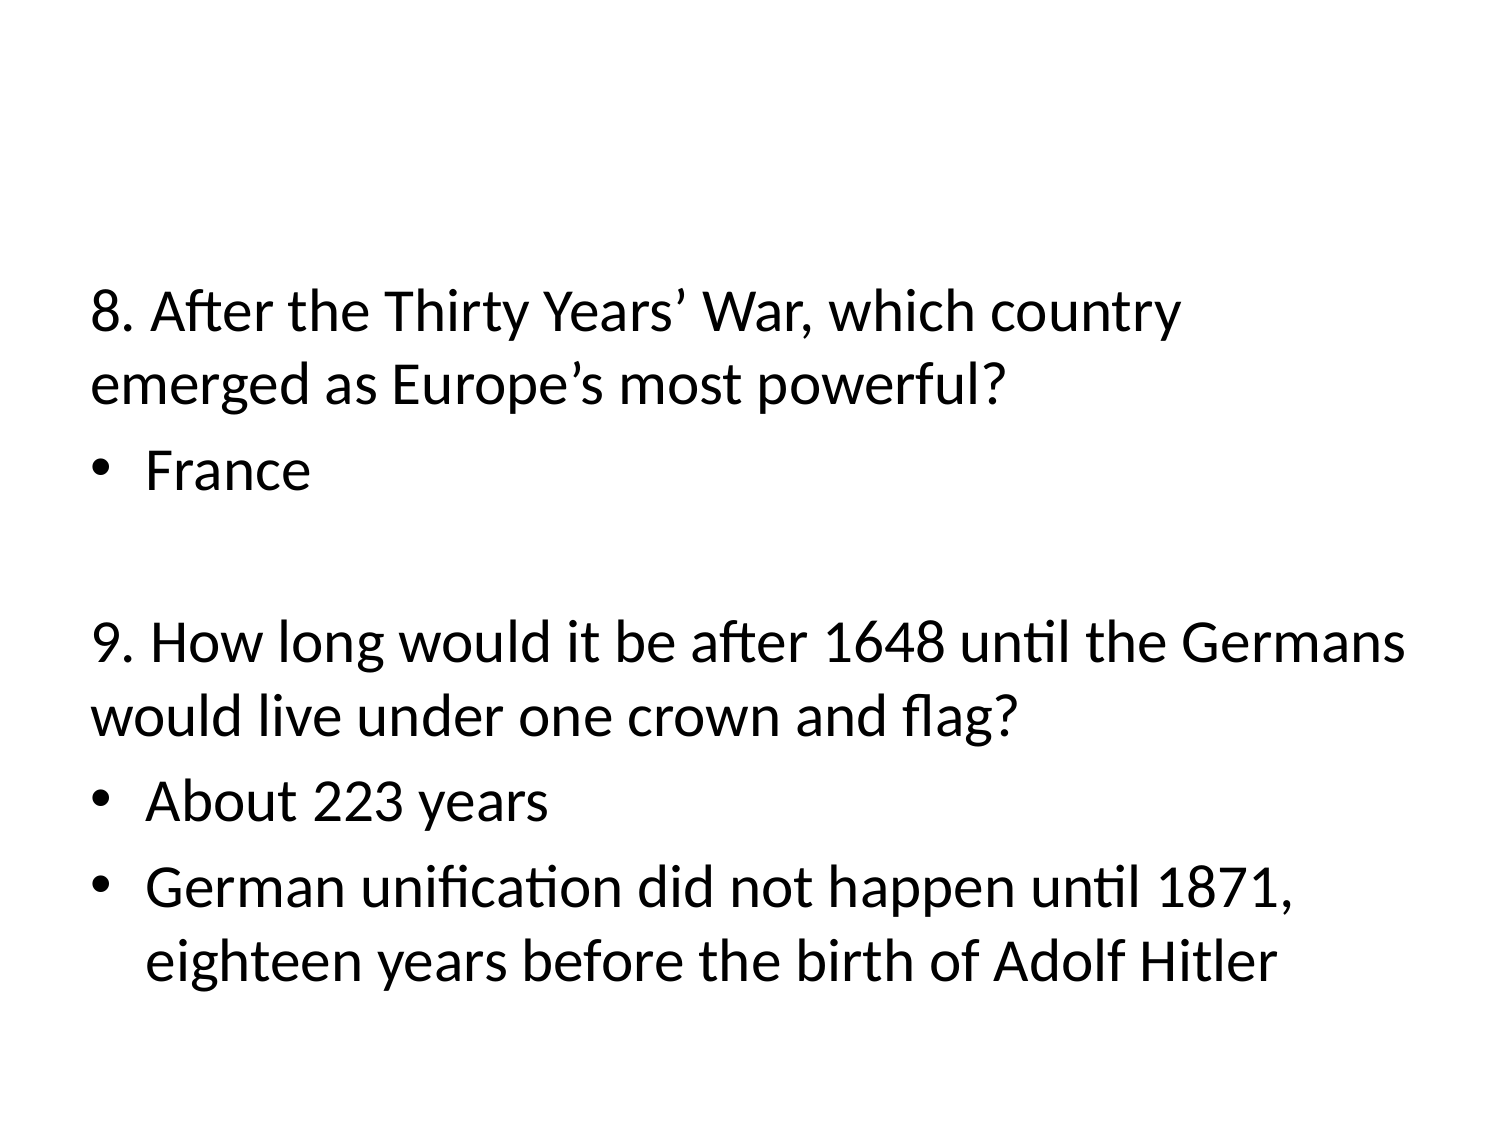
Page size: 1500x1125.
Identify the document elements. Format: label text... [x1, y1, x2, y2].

list 8. After the Thirty Years’ War, which country emerged as Europe’s most powerful? France 9. How long would it be after 1648 until the Germans would live under one crown and flag? About 223 years German unification did not happen until 1871, eighteen years before the birth of Adolf Hitler [75, 262, 1425, 1005]
